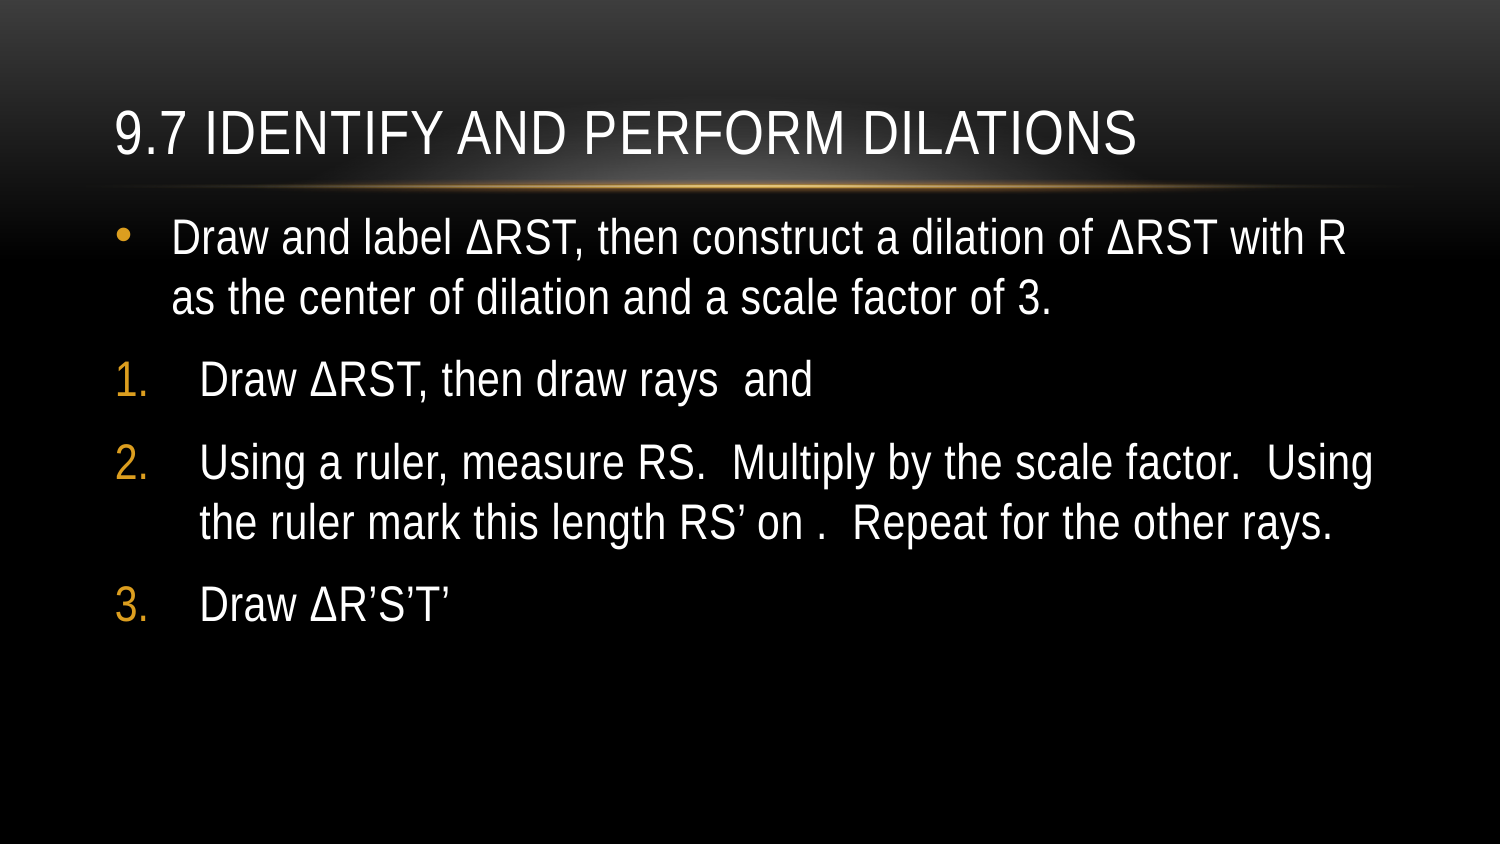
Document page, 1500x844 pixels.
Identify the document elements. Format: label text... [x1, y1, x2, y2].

picture [0, 0, 1497, 300]
picture [975, 290, 986, 300]
title 9.7 Identify and Perform Dilations [99, 33, 1400, 175]
picture [569, 290, 580, 300]
picture [652, 291, 663, 300]
picture [383, 290, 395, 298]
picture [820, 290, 832, 298]
picture [675, 290, 685, 300]
picture [925, 290, 936, 300]
picture [434, 290, 445, 300]
picture [245, 291, 256, 300]
picture [349, 291, 360, 300]
picture [593, 291, 604, 300]
picture [324, 290, 336, 298]
picture [268, 290, 280, 298]
picture [482, 290, 492, 300]
